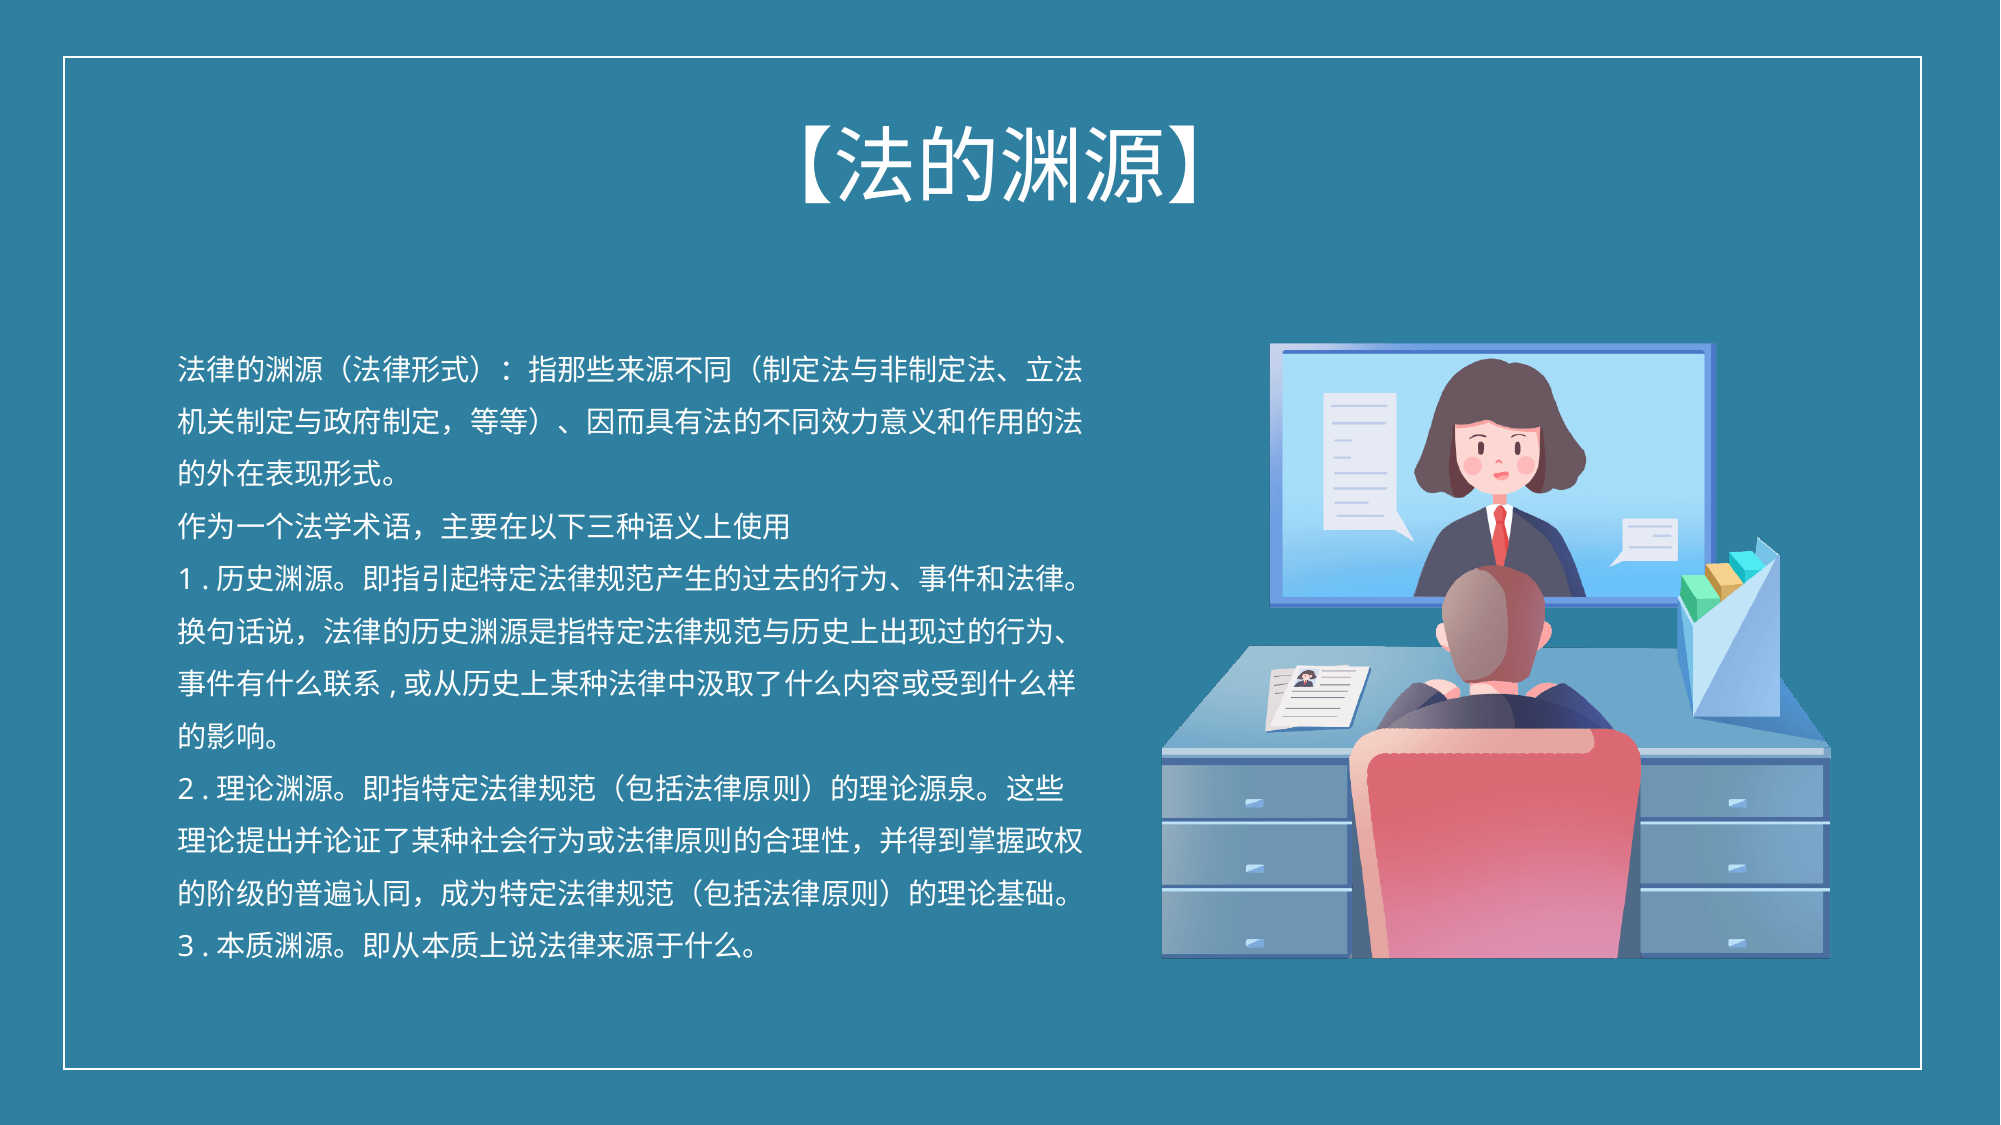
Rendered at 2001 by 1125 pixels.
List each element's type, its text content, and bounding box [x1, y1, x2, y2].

text_box 法律的渊源（法律形式）：指那些来源不同（制定法与非制定法、立法机关制定与政府制定，等等）、因而具有法的不同效力意义和作用的法的外在表现形式。 作为一个法学术语，主要在以下三种语义上使用 1 .历史渊源。即指引起特定法律规范产生的过去的行为、事件和法律。换句话说，法律的历史渊源是指特定法律规范与历史上出现过的行为、事件有什么联系,或从历史上某种法律中汲取了什么内容或受到什么样的影响。 2 .理论渊源。即指特定法律规范（包括法律原则）的理论源泉。这些理论提出并论证了某种社会行为或法律原则的合理性，并得到掌握政权的阶级的普遍认同，成为特定法律规范（包括法律原则）的理论基础。 3 .本质渊源。即从本质上说法律来源于什么。 [162, 325, 1054, 970]
text_box 【法的渊源】 [735, 105, 1265, 221]
picture [1054, 203, 1931, 1079]
